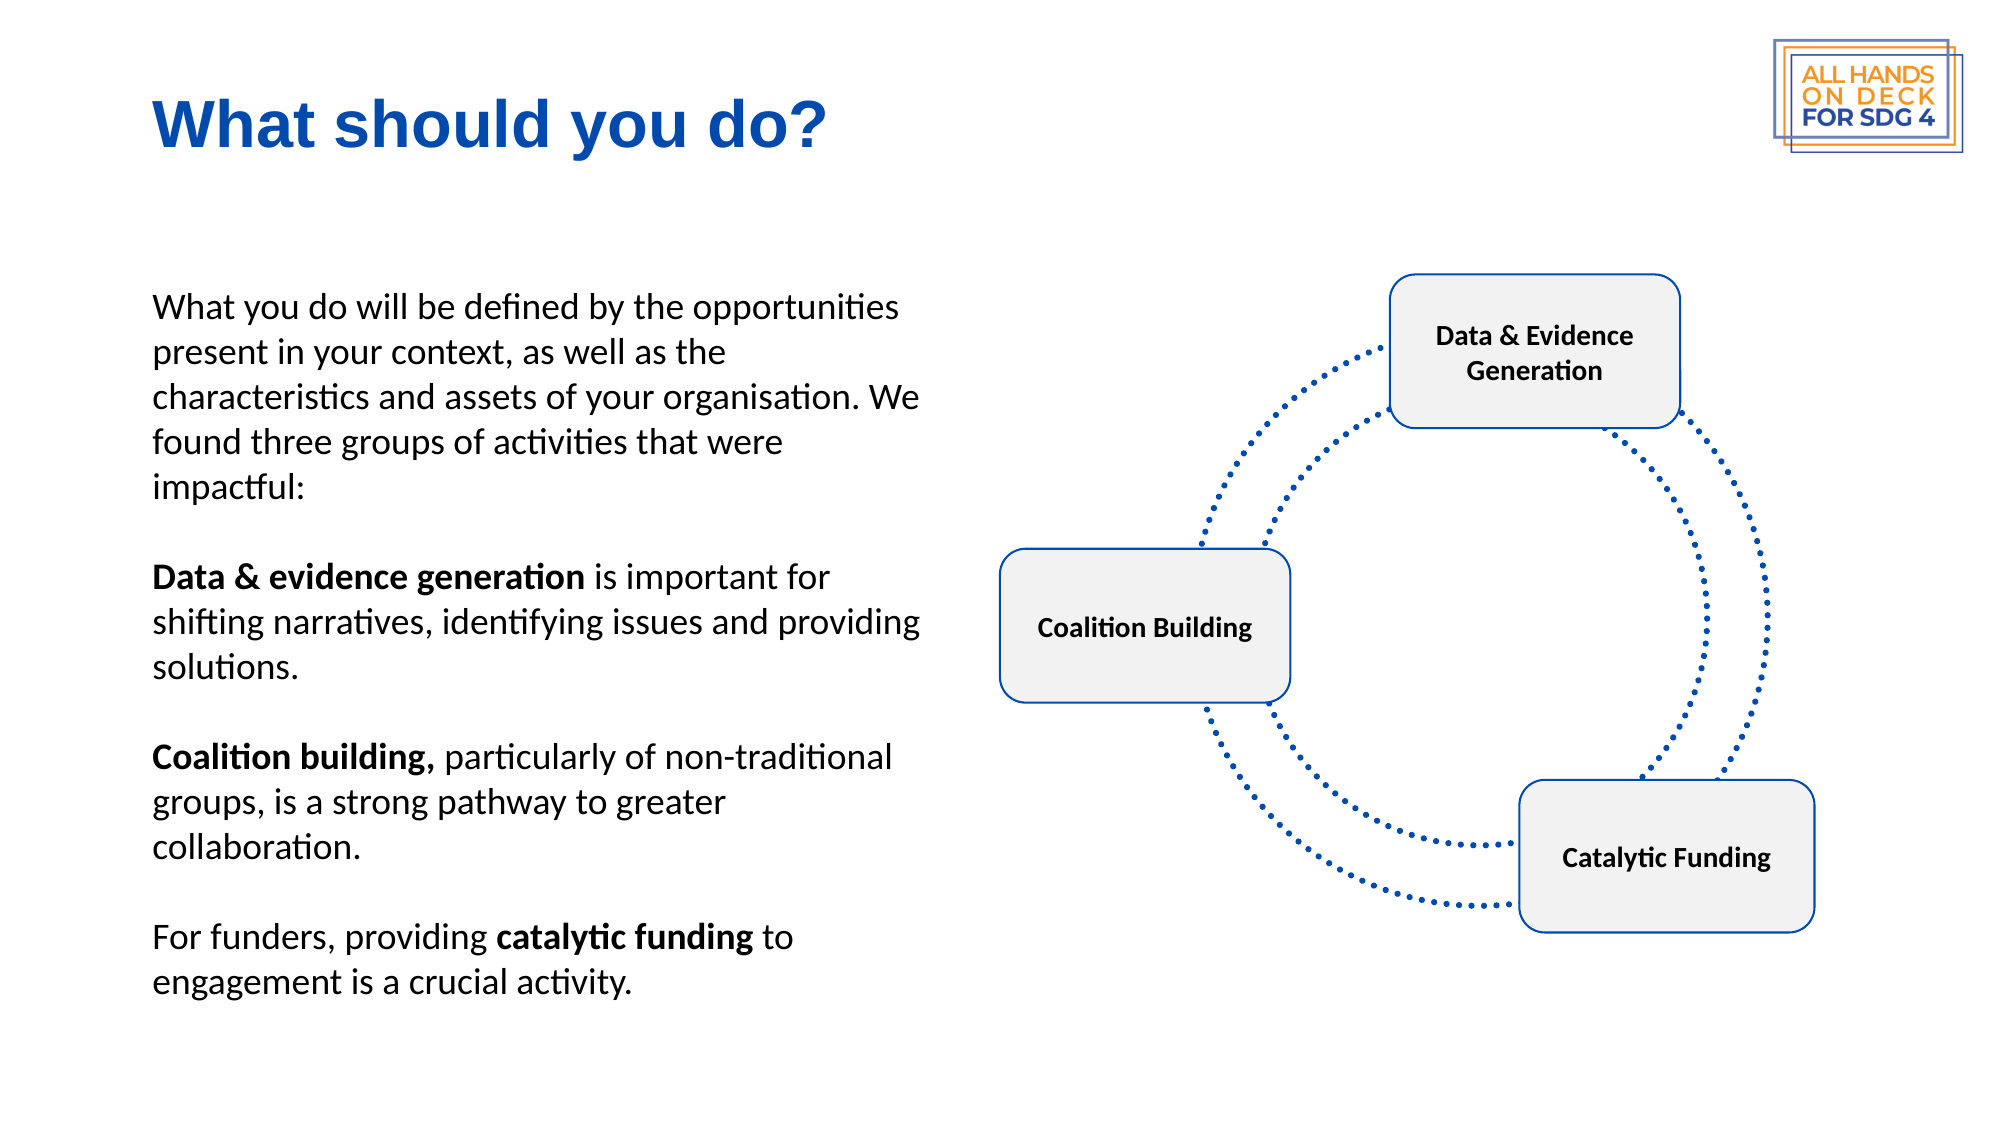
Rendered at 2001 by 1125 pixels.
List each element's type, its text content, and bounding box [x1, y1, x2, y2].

picture [1770, 34, 1978, 168]
title What should you do? [137, 59, 1156, 193]
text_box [999, 274, 1815, 933]
text_box What you do will be defined by the opportunities present in your context, as well as the characteristics and assets of your organisation. We found three groups of activities that were impactful: Data & evidence generation is important for shifting narratives, identifying issues and providing solutions. Coalition building, particularly of non-traditional groups, is a strong pathway to greater collaboration. For funders, providing catalytic funding to engagement is a crucial activity. [137, 274, 952, 1010]
